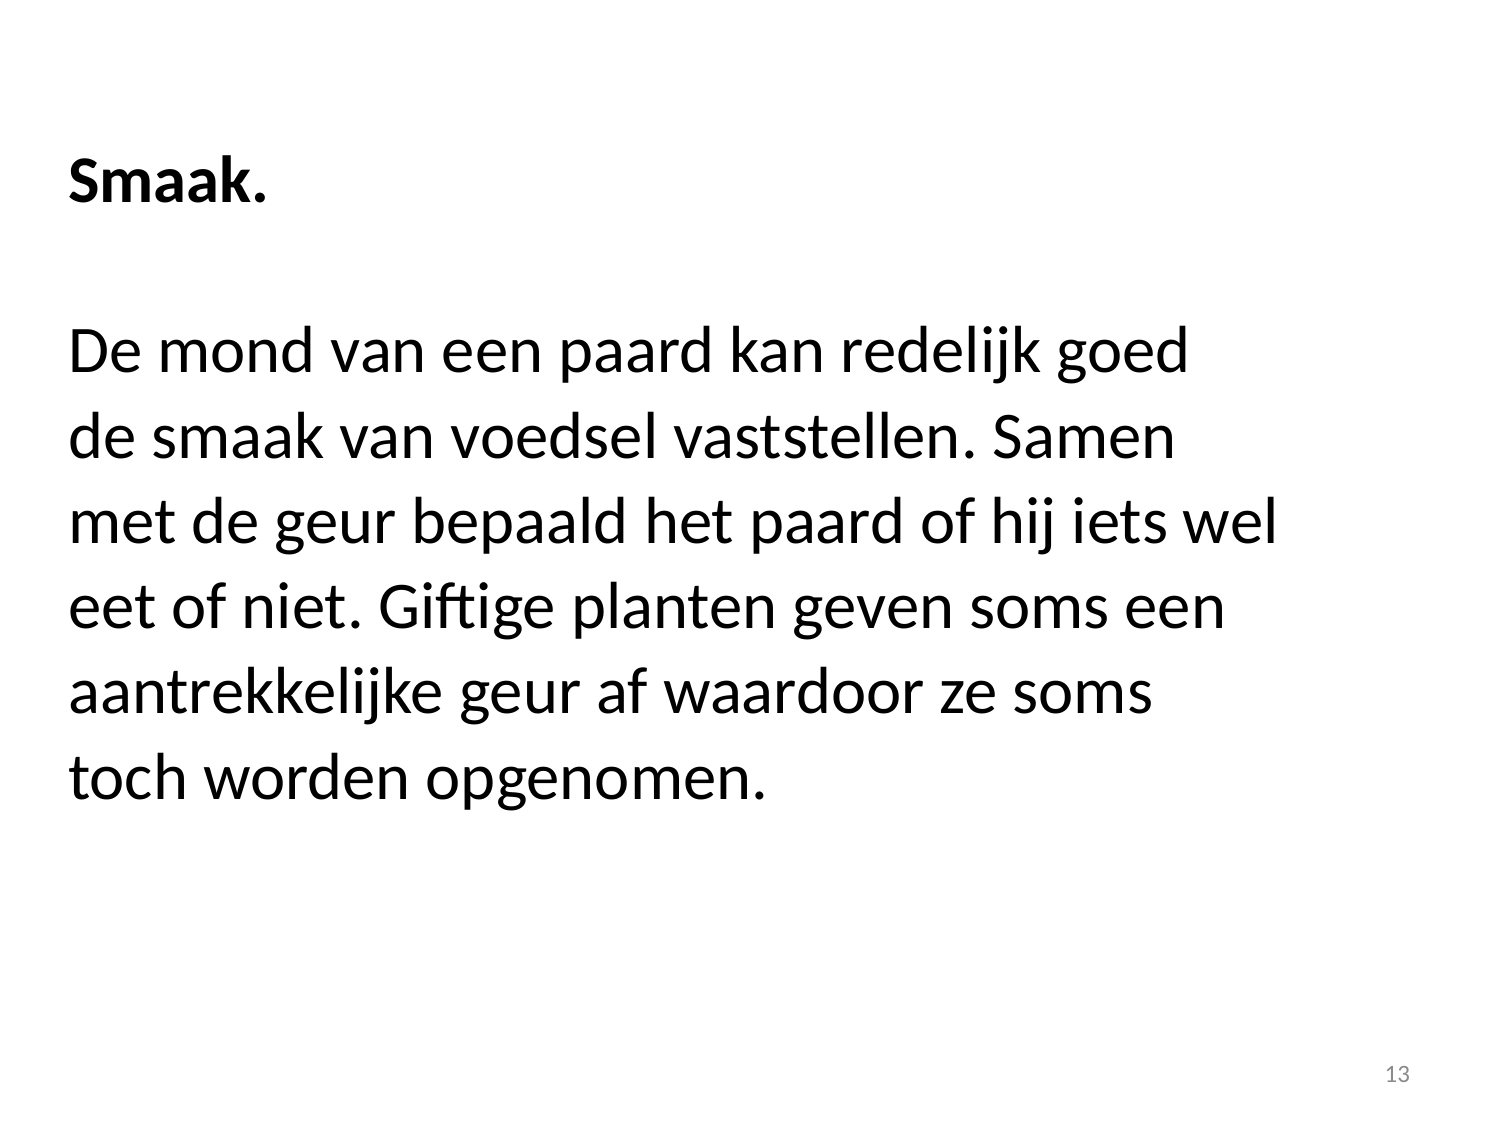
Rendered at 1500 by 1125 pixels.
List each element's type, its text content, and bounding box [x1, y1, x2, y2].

list Smaak. De mond van een paard kan redelijk goed de smaak van voedsel vaststellen. Samen met de geur bepaald het paard of hij iets wel eet of niet. Giftige planten geven soms een aantrekkelijke geur af waardoor ze soms toch worden opgenomen. [53, 137, 1404, 880]
slide_number 13 [1074, 1042, 1425, 1103]
